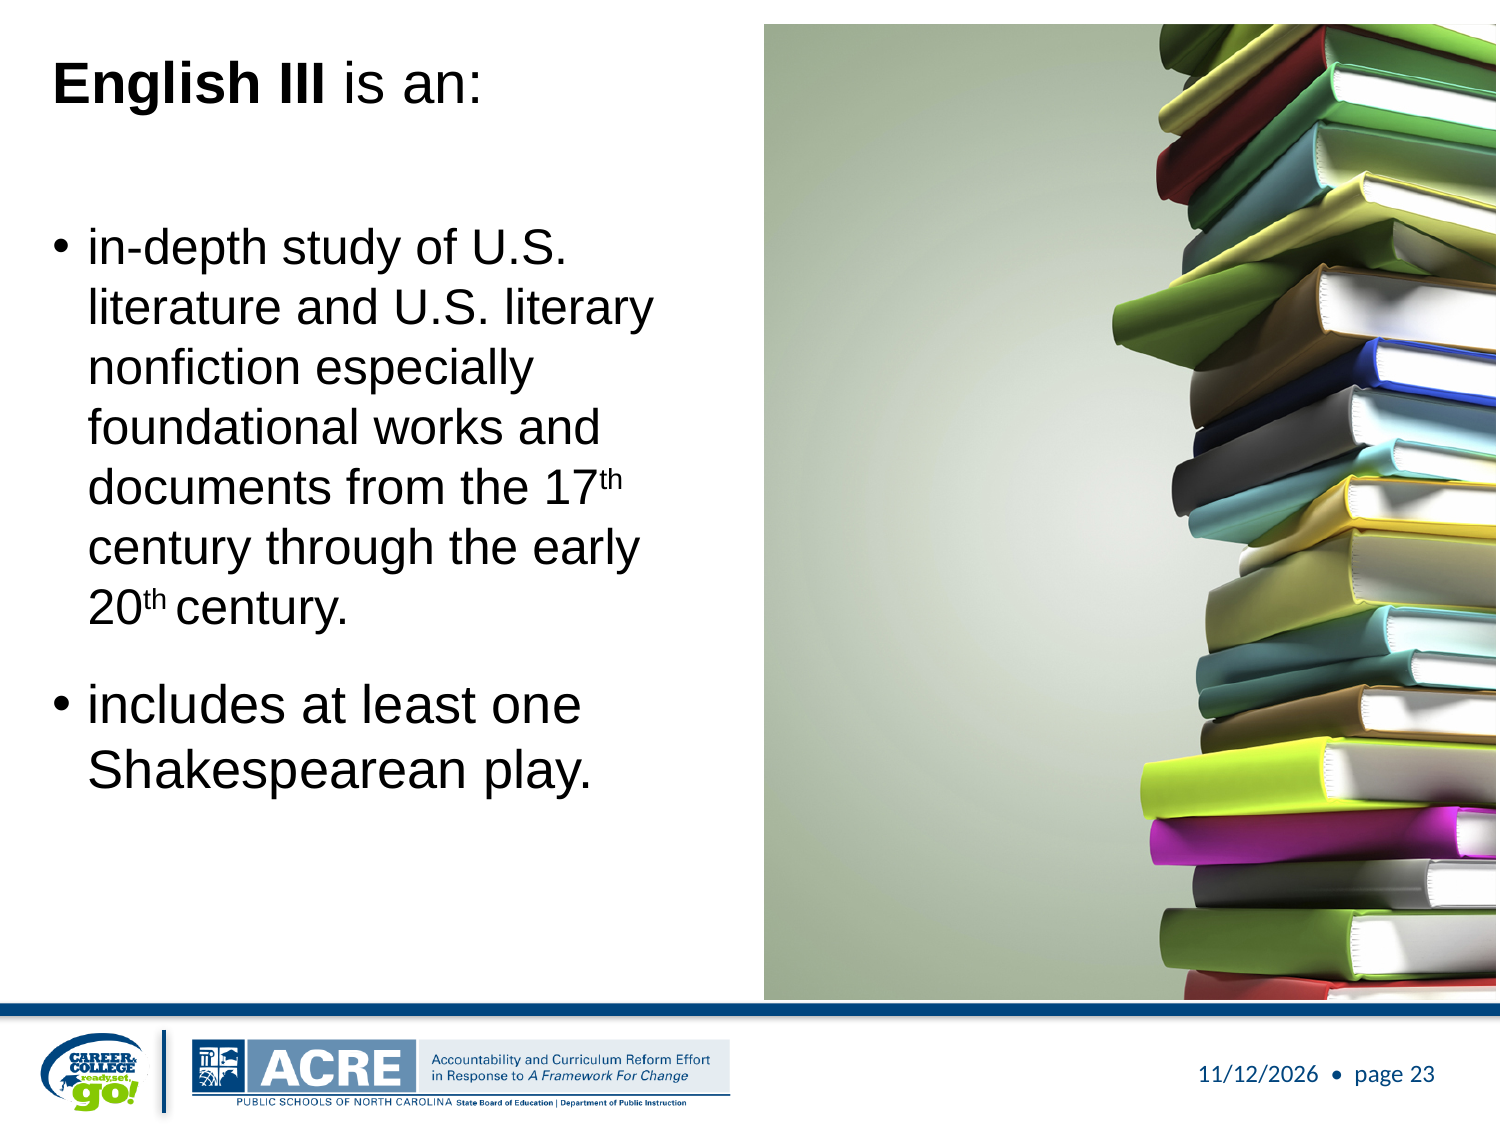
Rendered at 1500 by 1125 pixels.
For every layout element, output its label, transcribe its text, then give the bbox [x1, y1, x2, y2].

picture [37, 1029, 152, 1115]
picture [763, 24, 1497, 1001]
text_box 10/28/2011 • page 23 [1137, 1042, 1450, 1103]
text_box English III is an: in-depth study of U.S. literature and U.S. literary nonfiction especially foundational works and documents from the 17th century through the early 20th century. includes at least one Shakespearean play. [37, 37, 688, 878]
picture [174, 1017, 744, 1125]
